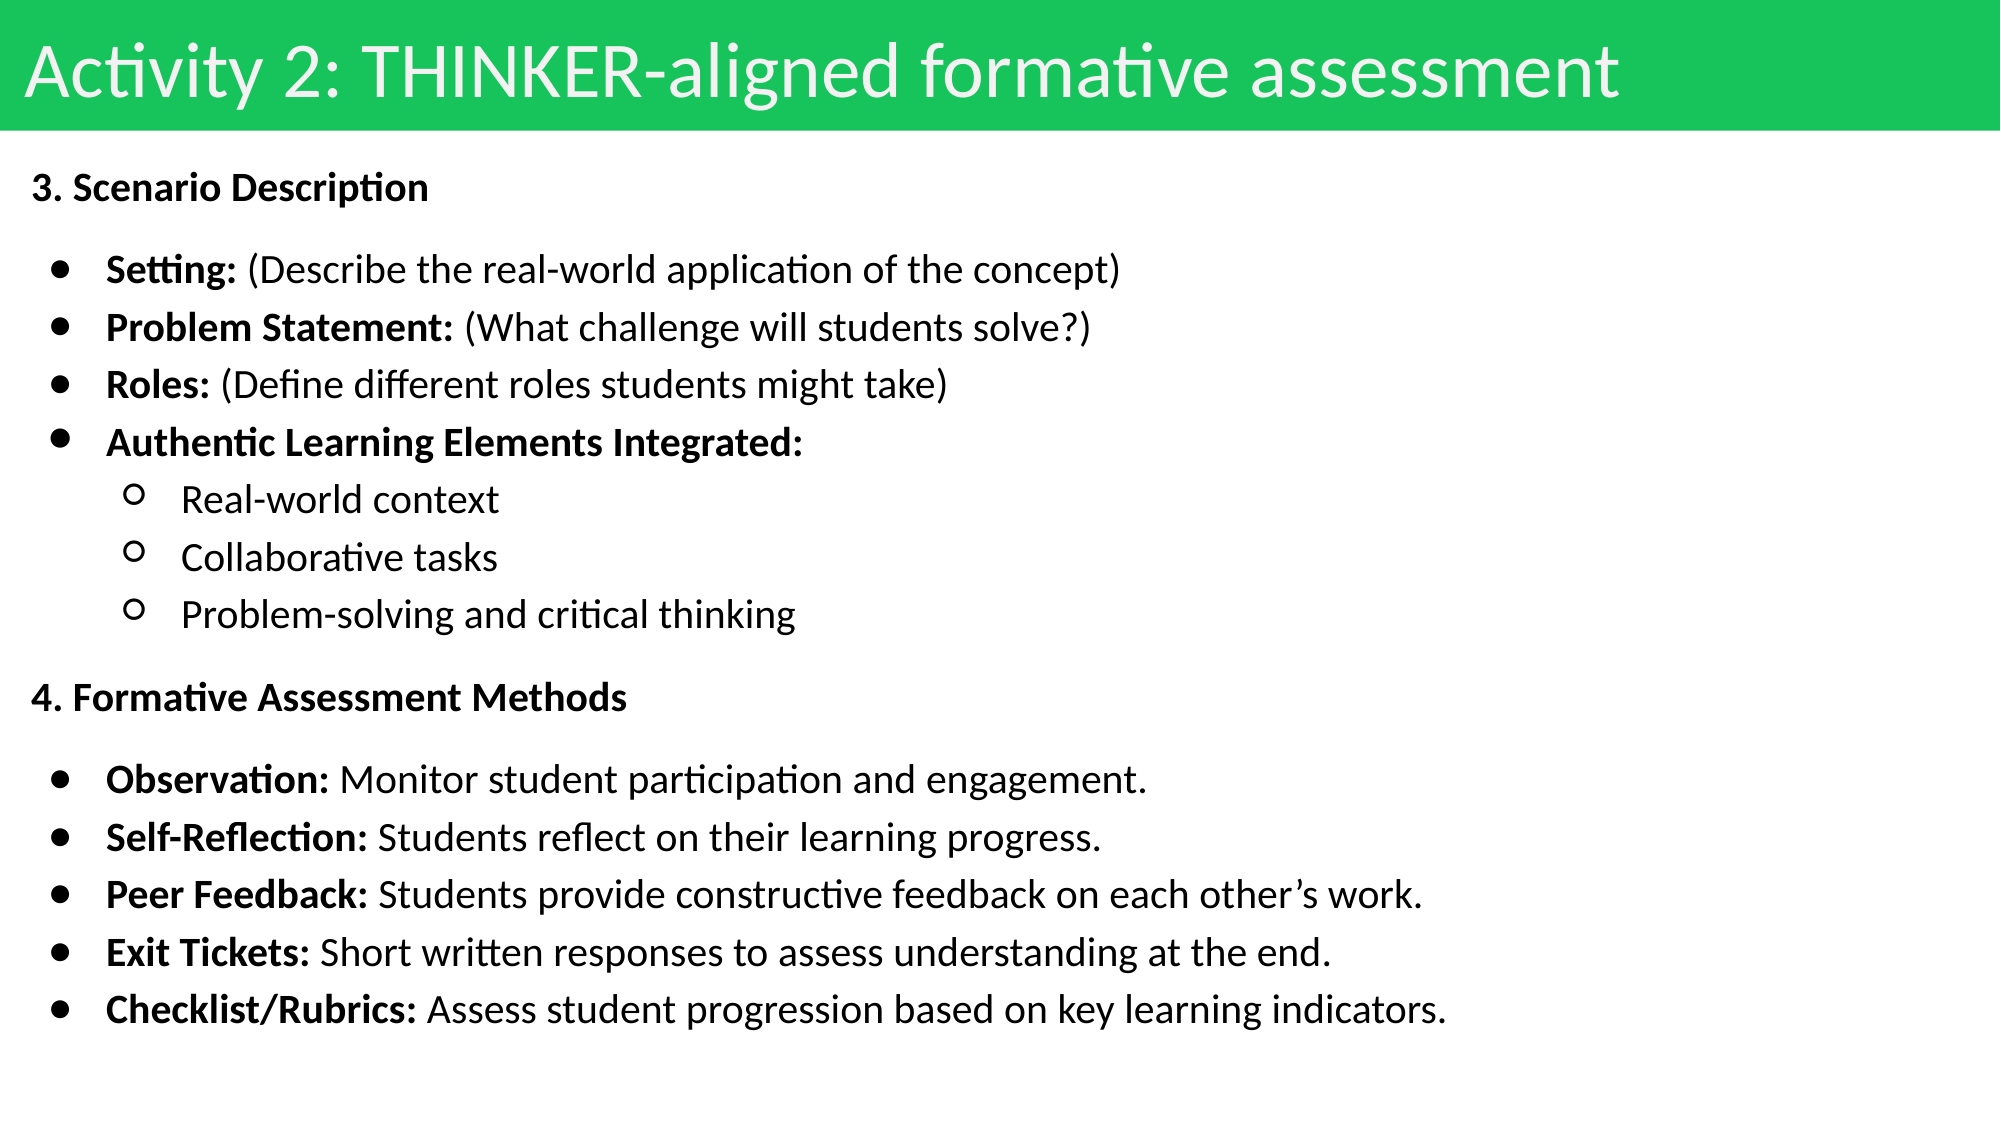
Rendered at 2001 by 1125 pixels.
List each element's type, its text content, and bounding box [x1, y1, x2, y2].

title Activity 2: THINKER-aligned formative assessment [16, 13, 1976, 131]
list 3. Scenario Description Setting: (Describe the real-world application of the concept) Problem Statement: (What challenge will students solve?) Roles: (Define different roles students might take) Authentic Learning Elements Integrated: Real-world context Collaborative tasks Problem-solving and critical thinking 4. Formative Assessment Methods Observation: Monitor student participation and engagement. Self-Reflection: Students reflect on their learning progress. Peer Feedback: Students provide constructive feedback on each other’s work. Exit Tickets: Short written responses to assess understanding at the end. Checklist/Rubrics: Assess student progression based on key learning indicators. [16, 144, 1976, 1108]
